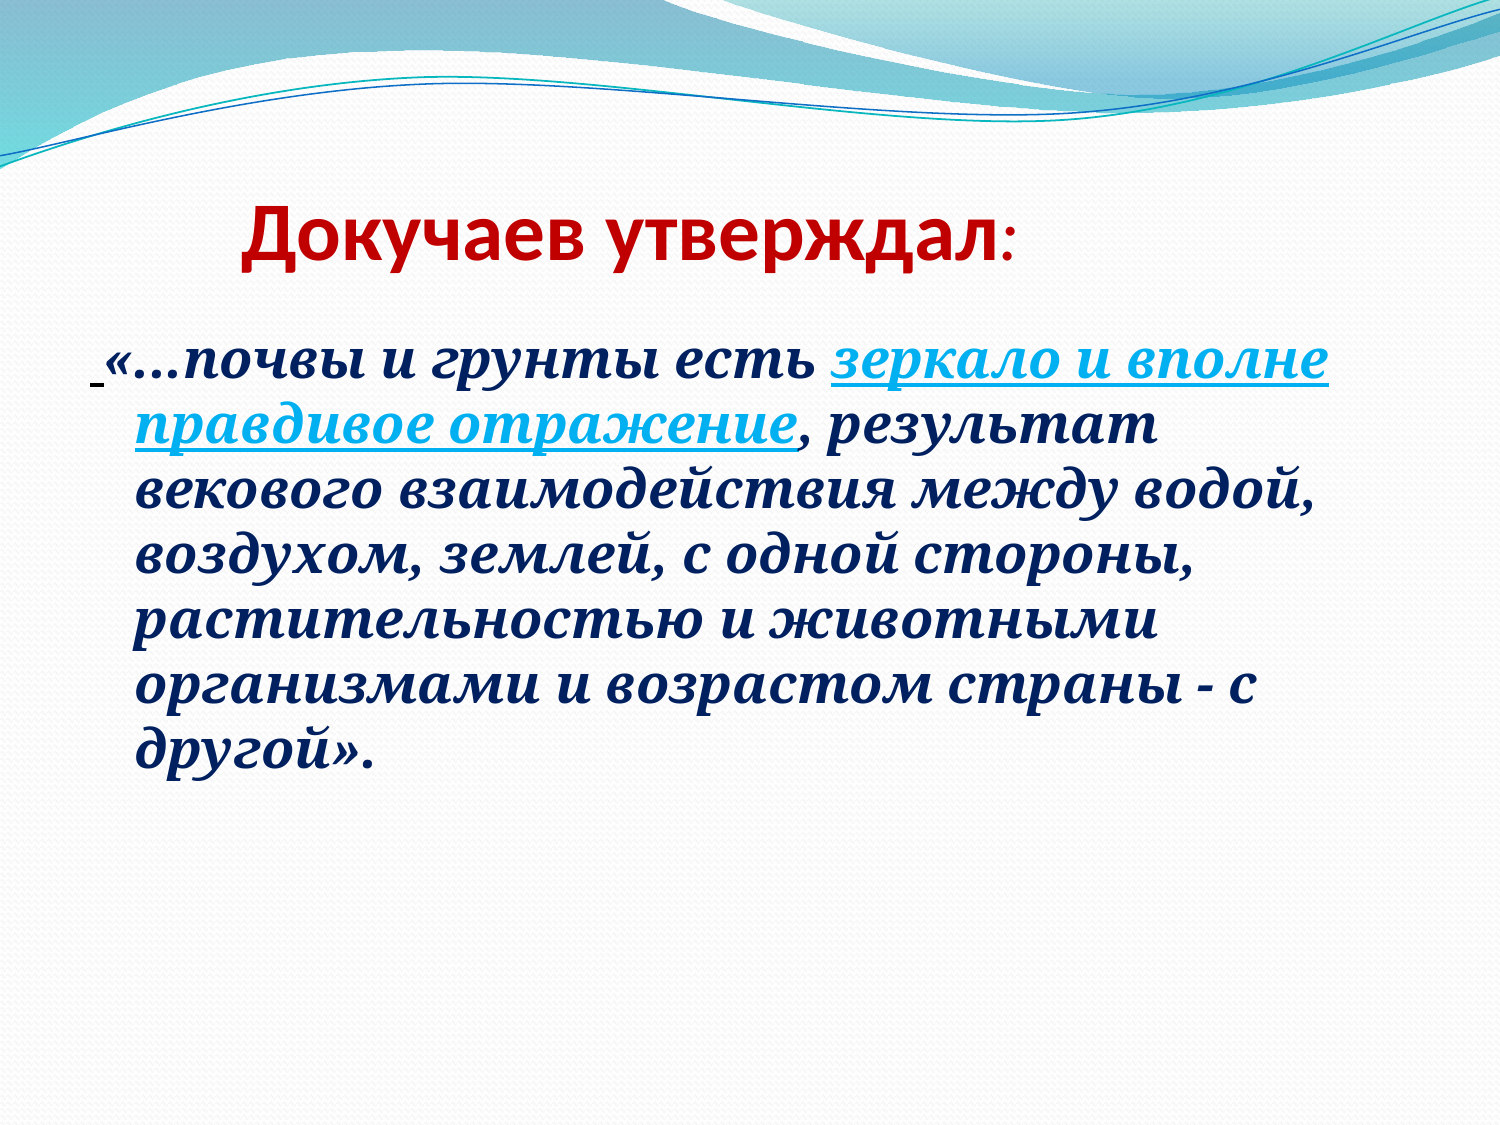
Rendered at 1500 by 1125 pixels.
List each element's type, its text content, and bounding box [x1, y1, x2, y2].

title Докучаев утверждал: [147, 42, 1386, 278]
list «...почвы и грунты есть зеркало и вполне правдивое отражение, результат векового взаимодействия между водой, воздухом, землей, с одной стороны, растительностью и животными организмами и возрастом страны - с другой». [75, 317, 1425, 1038]
